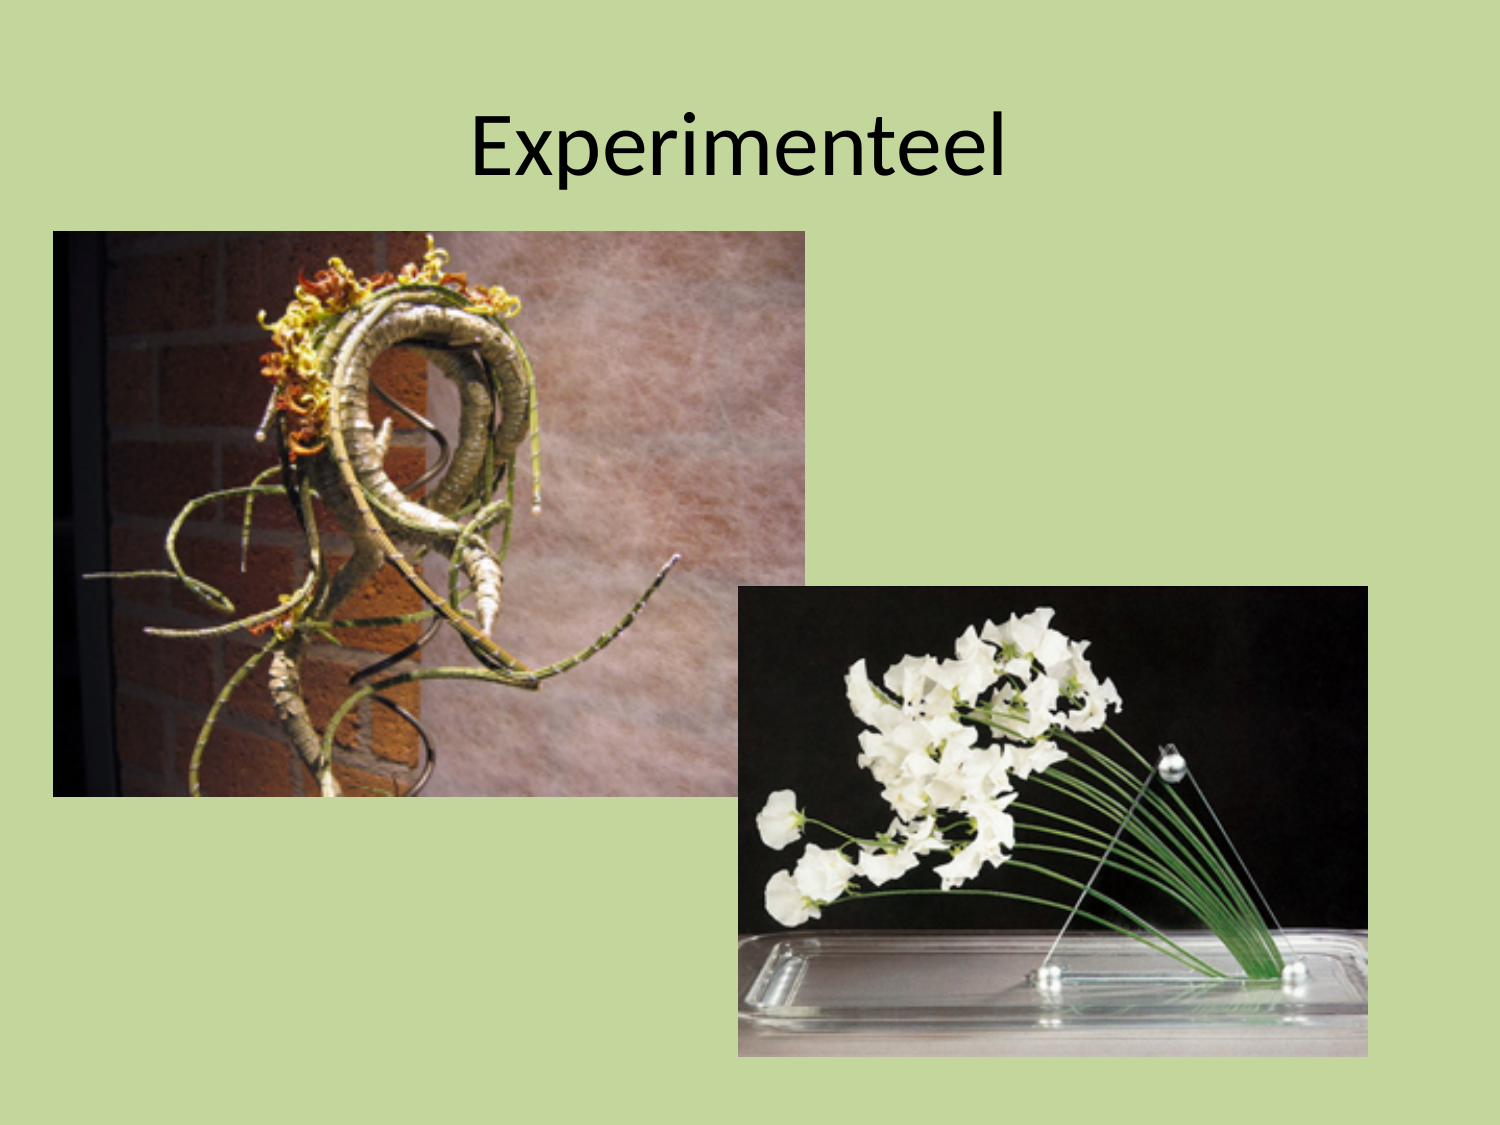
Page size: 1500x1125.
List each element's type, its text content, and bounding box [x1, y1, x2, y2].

picture [737, 585, 1368, 1058]
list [52, 231, 805, 797]
title Experimenteel [75, 45, 1425, 233]
